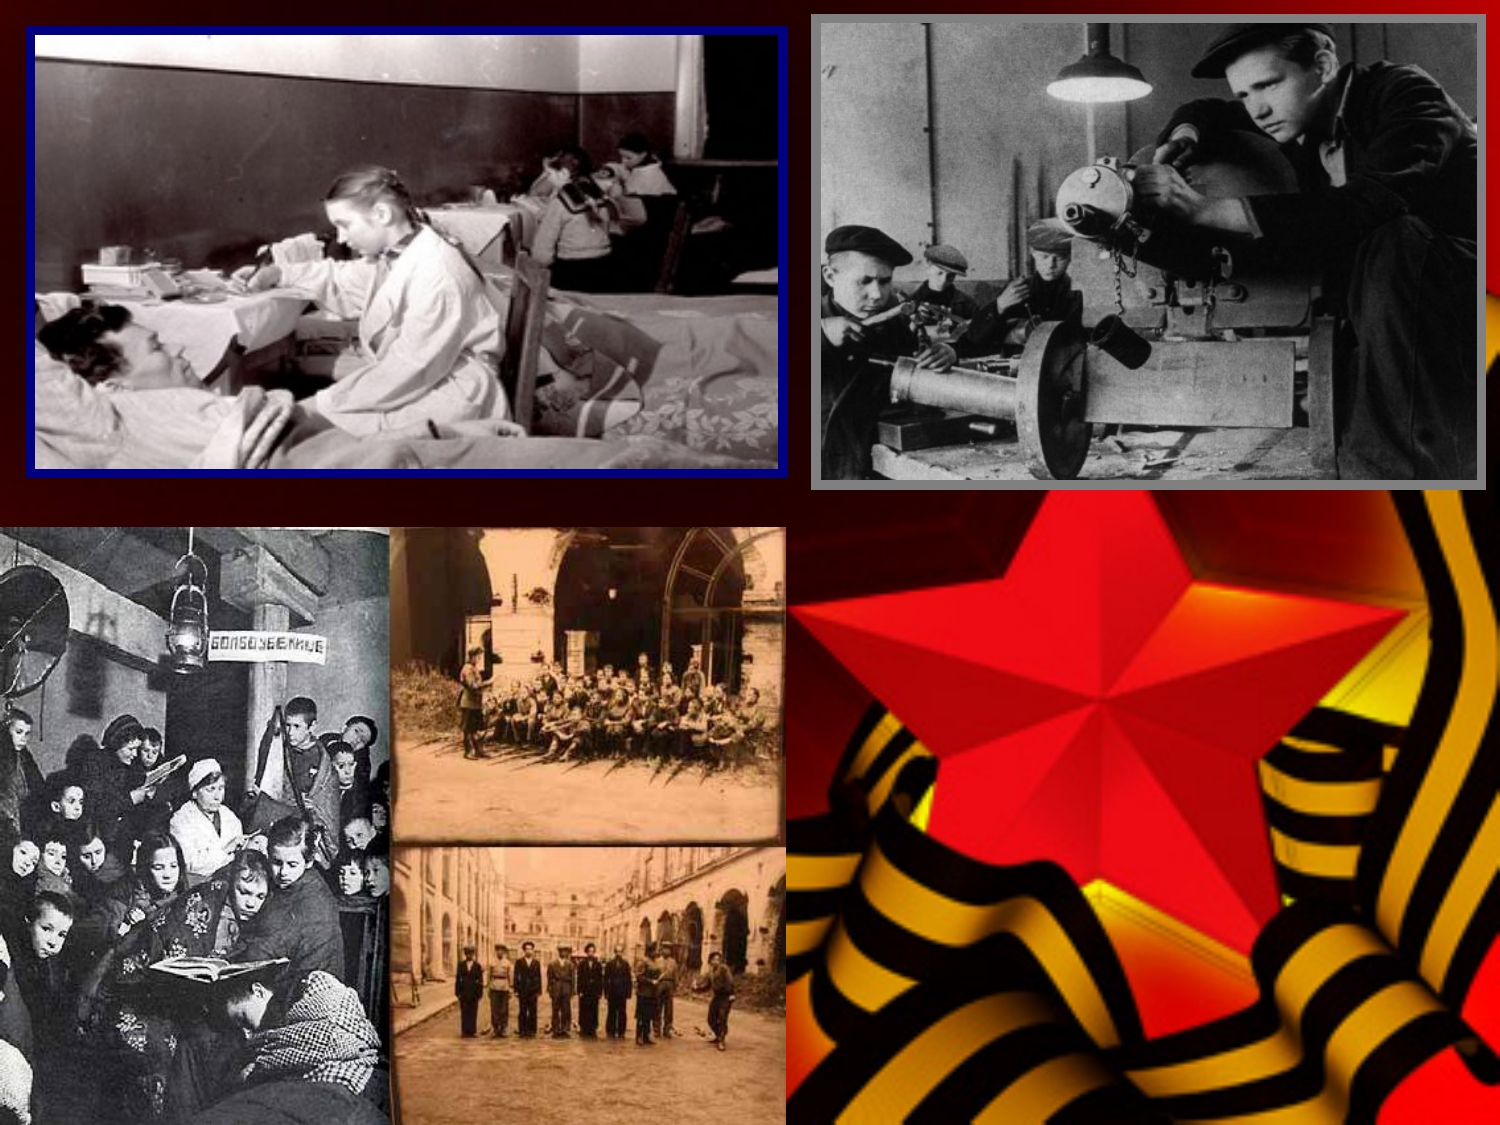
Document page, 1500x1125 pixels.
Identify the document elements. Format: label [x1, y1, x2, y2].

list [34, 34, 779, 469]
picture [0, 0, 1500, 1125]
